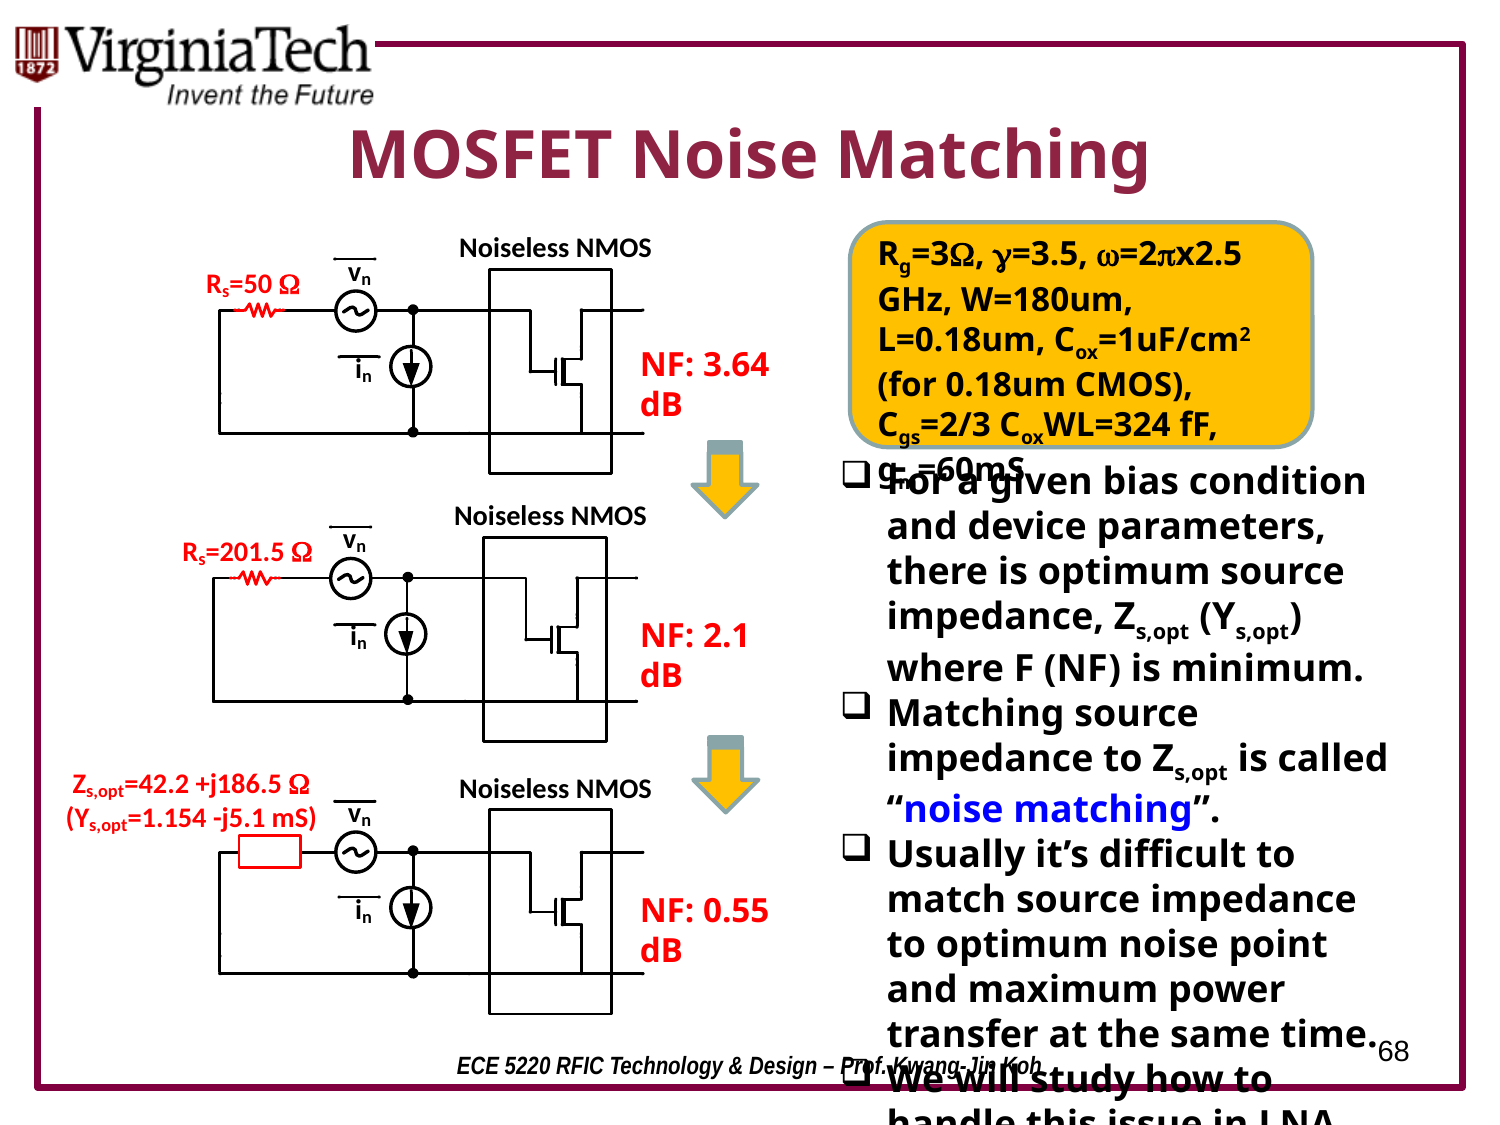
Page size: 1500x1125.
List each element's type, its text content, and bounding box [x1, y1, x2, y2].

text_box [847, 229, 862, 440]
slide_number 68 [1074, 1024, 1425, 1103]
text_box Rg=3W, g=3.5, w=2px2.5 GHz, W=180um, L=0.18um, Cox=1uF/cm2 (for 0.18um CMOS), Cgs=2/3 CoxWL=324 fF, gm=60mS [862, 224, 1325, 449]
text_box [62, 224, 656, 1020]
text_box [690, 440, 760, 520]
picture [15, 24, 375, 107]
text_box For a given bias condition and device parameters, there is optimum source impedance, Zs,opt (Ys,opt) where F (NF) is minimum. Matching source impedance to Zs,opt is called “noise matching”. Usually it’s difficult to match source impedance to optimum noise point and maximum power transfer at the same time. We will study how to handle this issue in LNA design section. [824, 449, 1413, 1125]
title MOSFET Noise Matching [75, 104, 1425, 213]
text_box NF: 2.1 dB [660, 606, 813, 702]
text_box [691, 735, 761, 815]
text_box NF: 3.64 dB [660, 335, 813, 430]
text_box [870, 220, 1292, 224]
text_box NF: 0.55 dB [660, 881, 813, 977]
